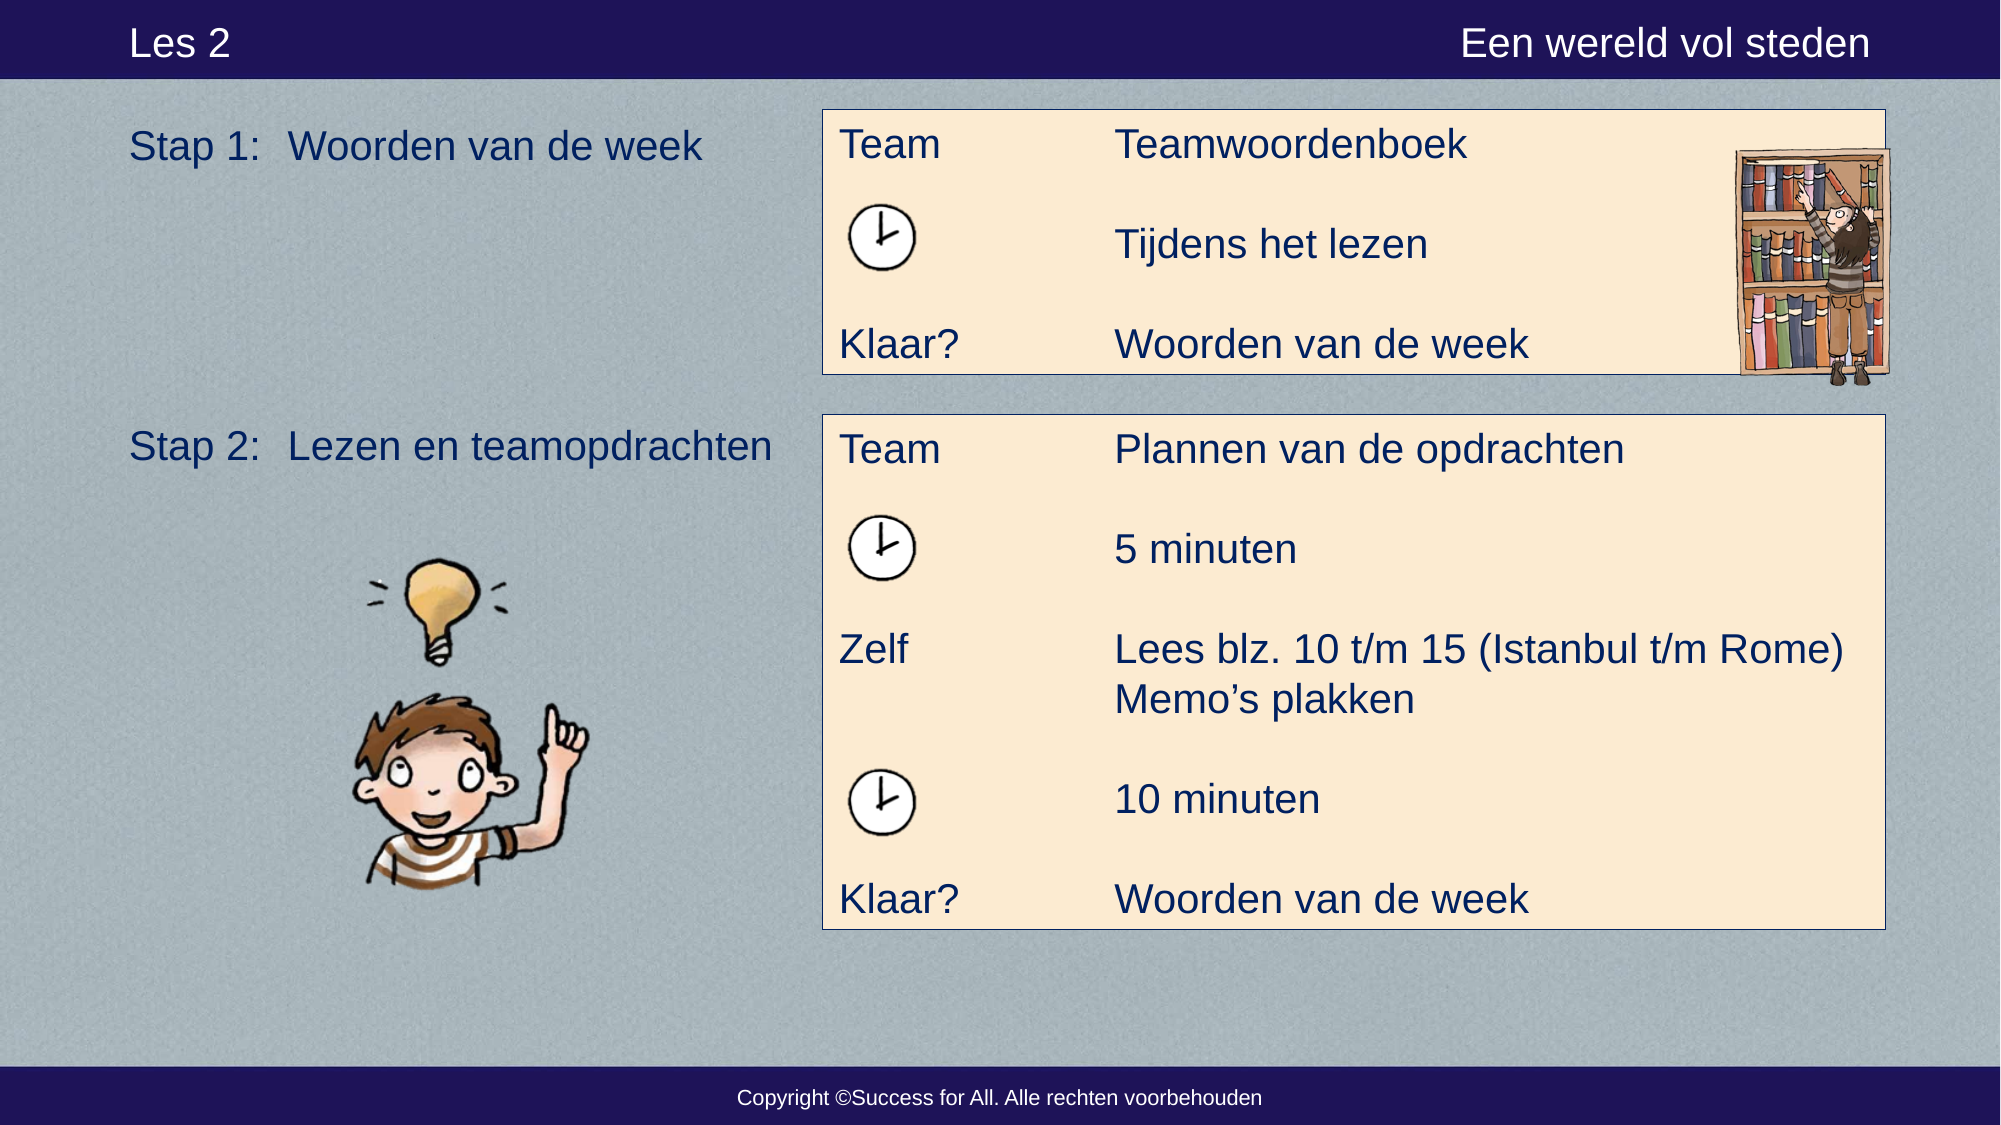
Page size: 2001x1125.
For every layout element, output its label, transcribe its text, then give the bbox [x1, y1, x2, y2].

text_box Team Teamwoordenboek Tijdens het lezen Klaar? Woorden van de week [822, 109, 1886, 375]
picture [0, 0, 2001, 1125]
text_box Les 2 [114, 8, 354, 73]
text_box Team Plannen van de opdrachten 5 minuten Zelf Lees blz. 10 t/m 15 (Istanbul t/m Rome) Memo’s plakken 10 minuten Klaar? Woorden van de week [822, 414, 1886, 930]
text_box Stap 1: Woorden van de week Stap 2: Lezen en teamopdrachten [114, 111, 907, 527]
text_box Copyright ©Success for All. Alle rechten voorbehouden [0, 1076, 2000, 1125]
text_box Een wereld vol steden [999, 8, 1886, 73]
